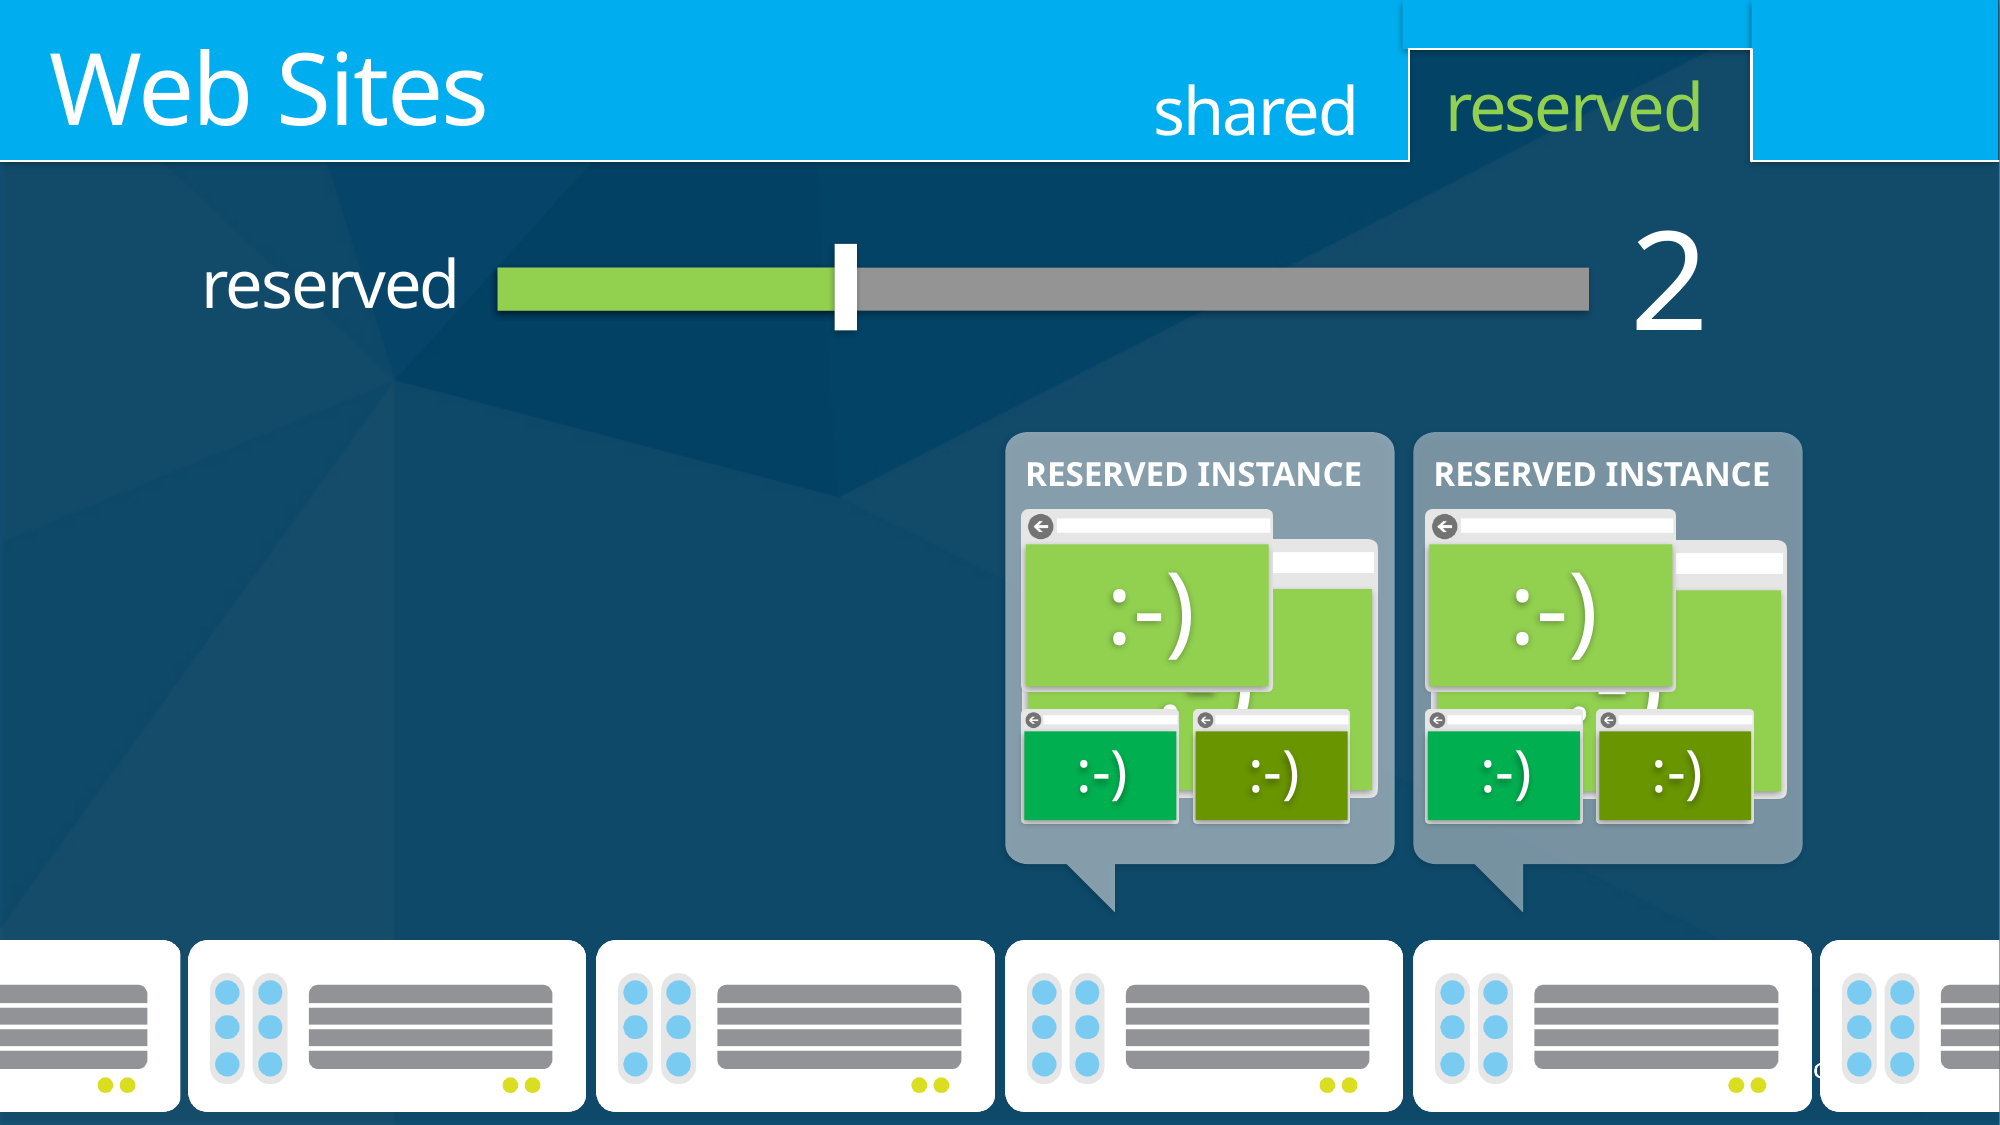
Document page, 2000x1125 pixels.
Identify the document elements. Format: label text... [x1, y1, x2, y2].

text_box reserved [200, 251, 462, 324]
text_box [1425, 509, 1677, 693]
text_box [1425, 709, 1583, 824]
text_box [1431, 540, 1787, 800]
picture [0, 1112, 2000, 1125]
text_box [497, 211, 1752, 363]
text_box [0, 939, 2000, 1112]
picture [0, 162, 2000, 939]
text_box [1021, 509, 1273, 693]
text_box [0, 0, 1999, 160]
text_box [1413, 431, 1803, 913]
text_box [1414, 57, 1747, 162]
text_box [1192, 709, 1351, 824]
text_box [1022, 539, 1378, 799]
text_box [1021, 709, 1179, 824]
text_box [1596, 709, 1754, 824]
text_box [1005, 431, 1395, 913]
